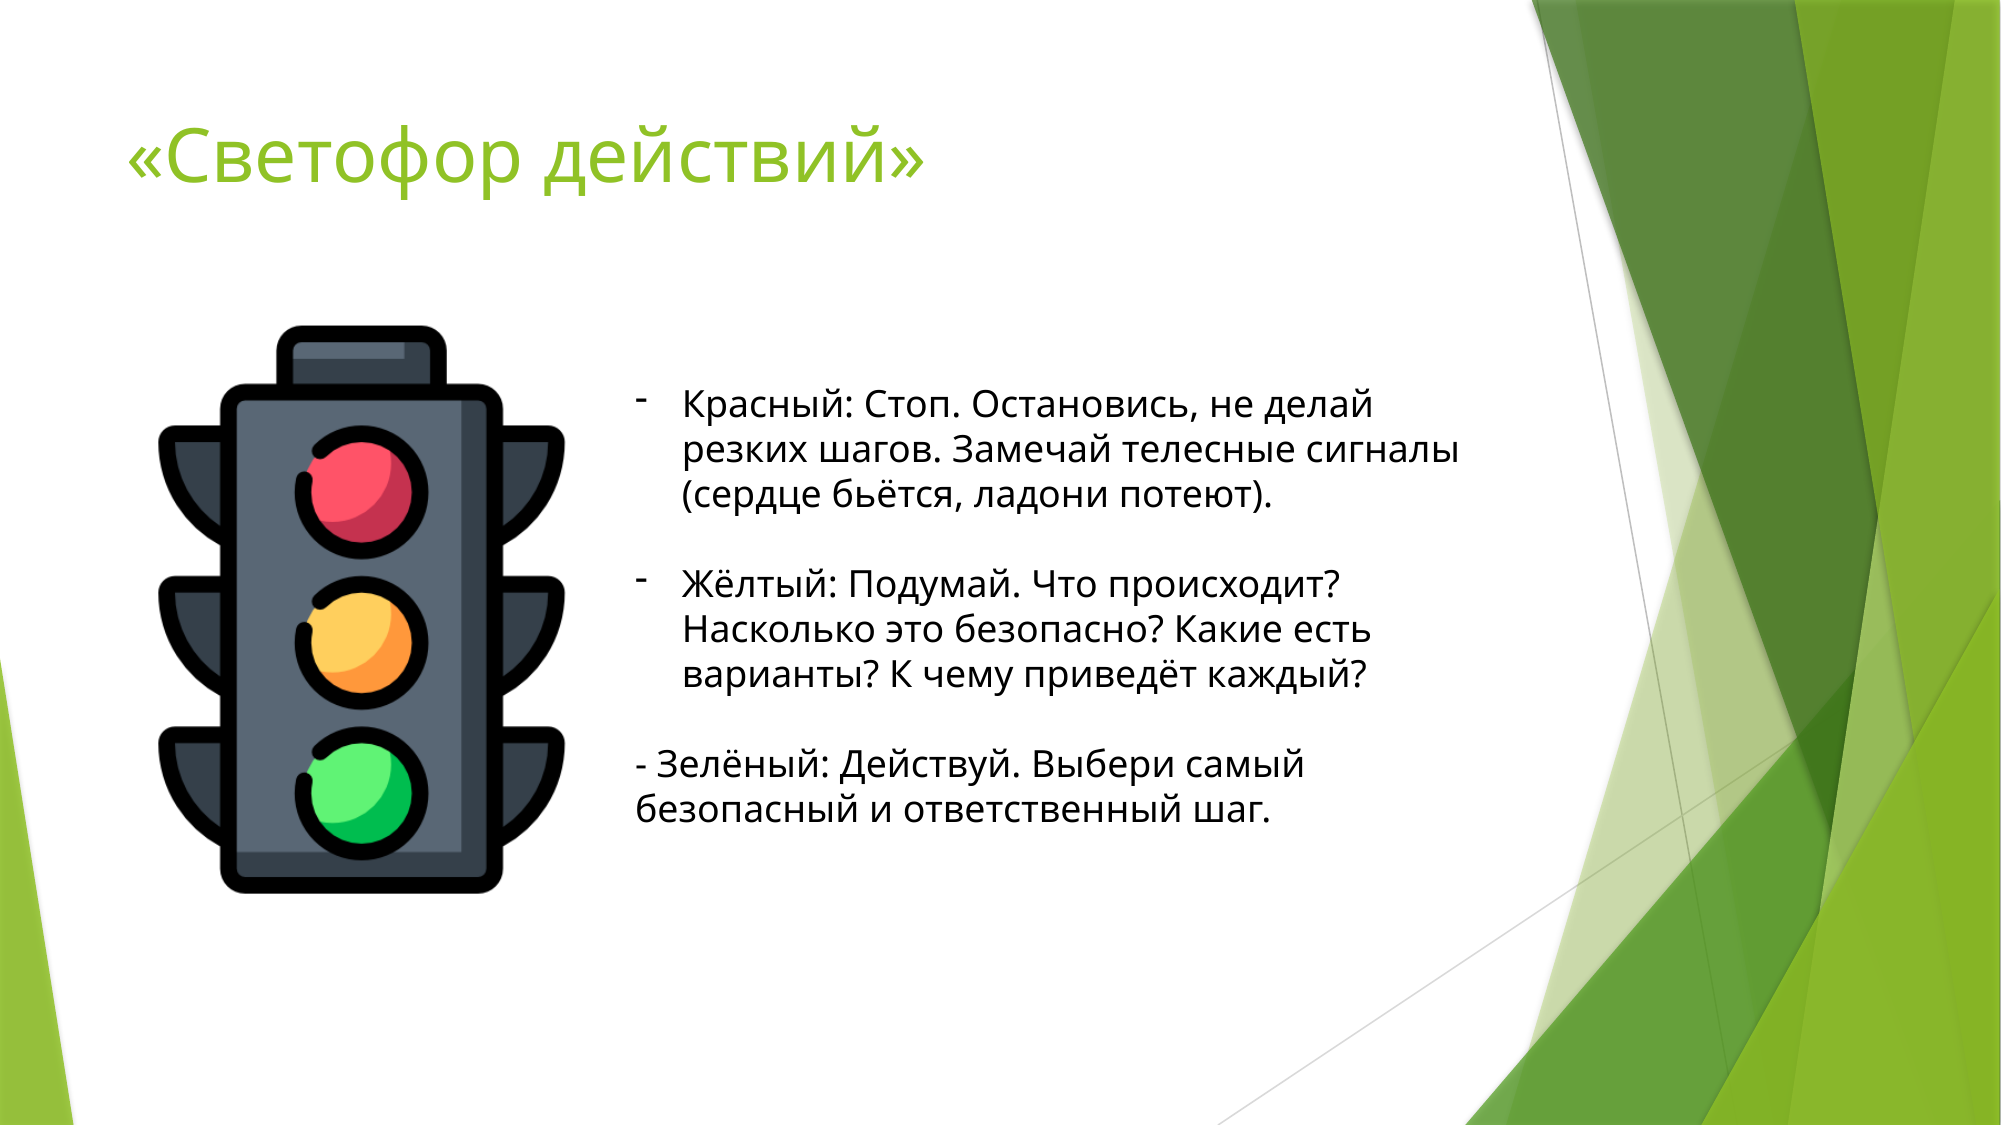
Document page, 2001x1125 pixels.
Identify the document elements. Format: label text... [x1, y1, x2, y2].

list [42, 299, 681, 937]
text_box Красный: Стоп. Остановись, не делай резких шагов. Замечай телесные сигналы (сердце бьётся, ладони потеют). Жёлтый: Подумай. Что происходит? Насколько это безопасно? Какие есть варианты? К чему приведёт каждый? - Зелёный: Действуй. Выбери самый безопасный и ответственный шаг. [685, 373, 1500, 838]
title «Светофор действий» [111, 99, 1522, 317]
